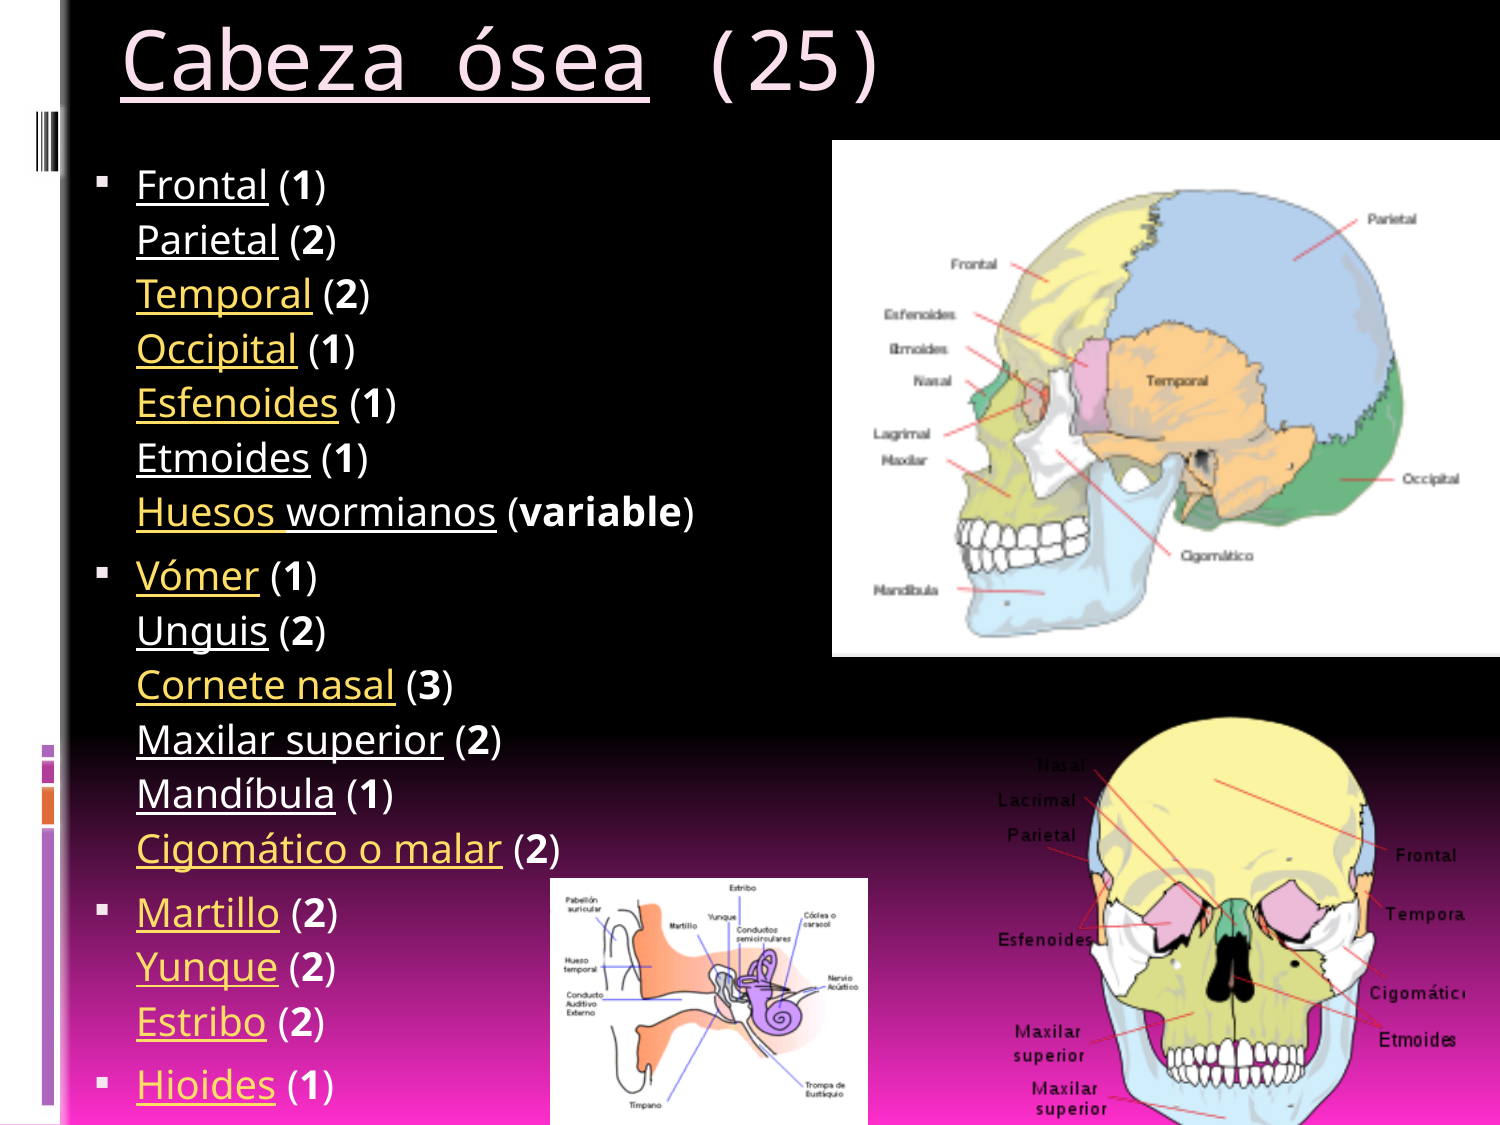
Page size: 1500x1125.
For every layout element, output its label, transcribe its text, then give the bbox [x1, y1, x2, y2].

list Frontal (1) Parietal (2) Temporal (2) Occipital (1) Esfenoides (1) Etmoides (1) Huesos wormianos (variable) Vómer (1) Unguis (2) Cornete nasal (3) Maxilar superior (2) Mandíbula (1) Cigomático o malar (2) Martillo (2) Yunque (2) Estribo (2) Hioides (1) [70, 152, 1500, 1125]
picture [995, 690, 1466, 1125]
picture [831, 140, 1500, 657]
picture [550, 878, 868, 1125]
title Cabeza ósea (25) [105, 0, 1425, 152]
